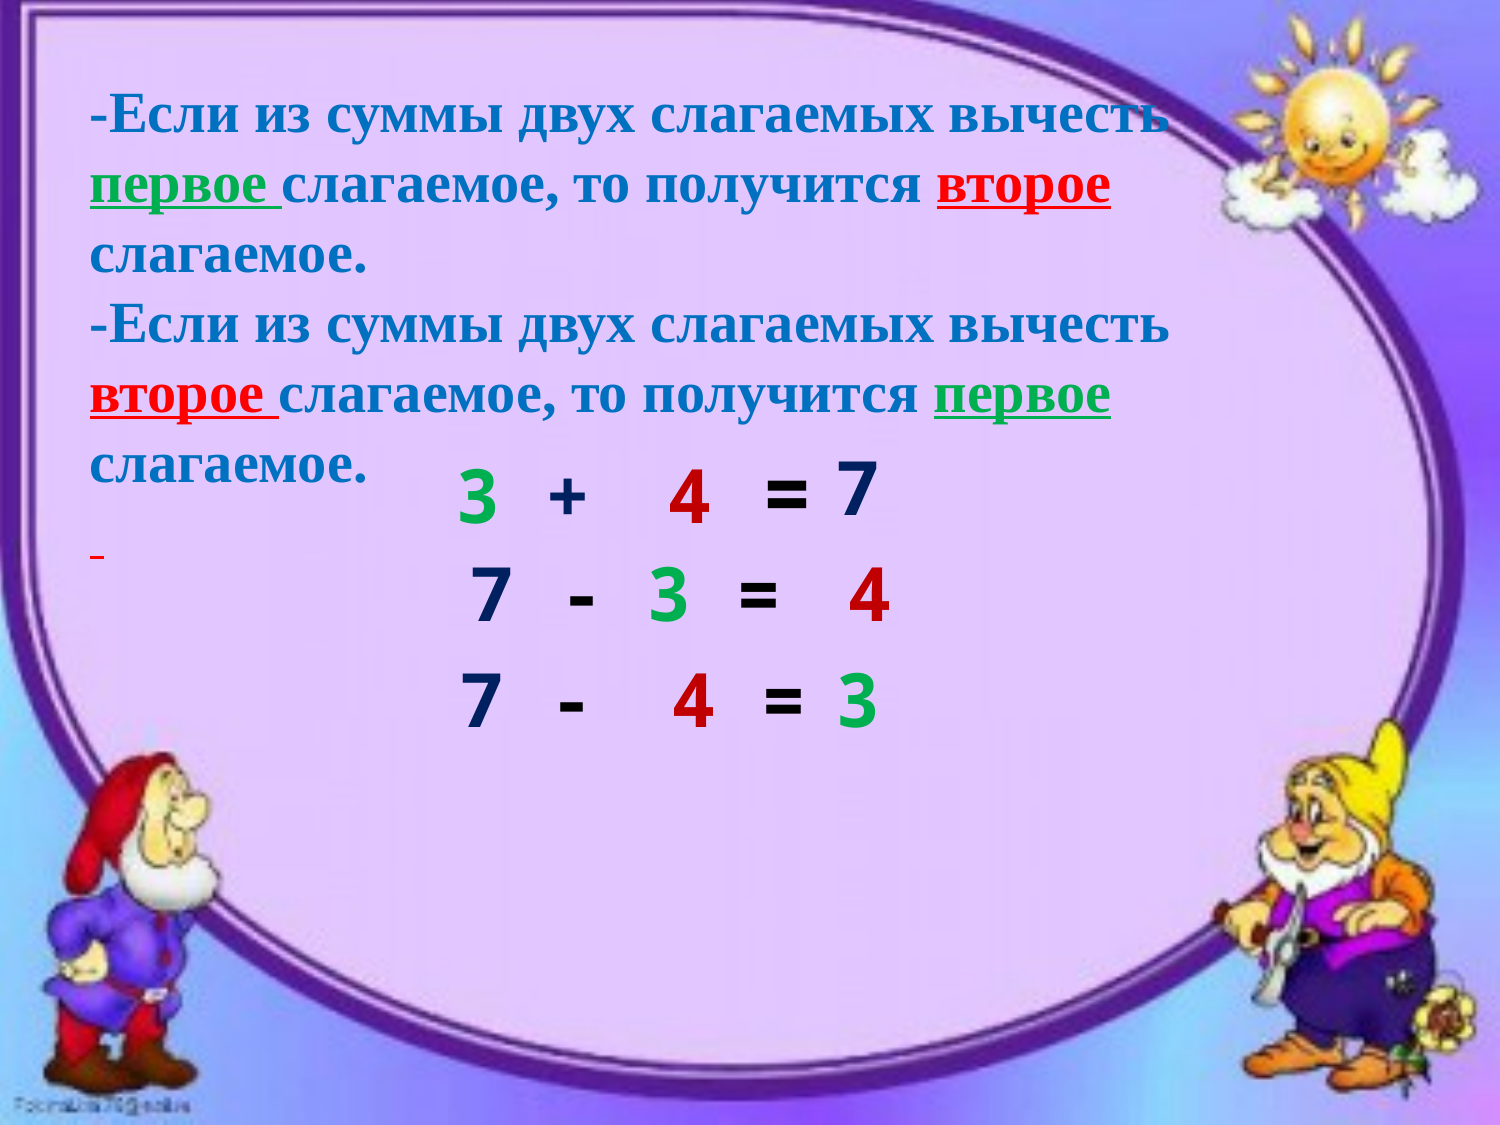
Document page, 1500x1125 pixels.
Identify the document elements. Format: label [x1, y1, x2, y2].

list [0, 0, 1500, 1125]
